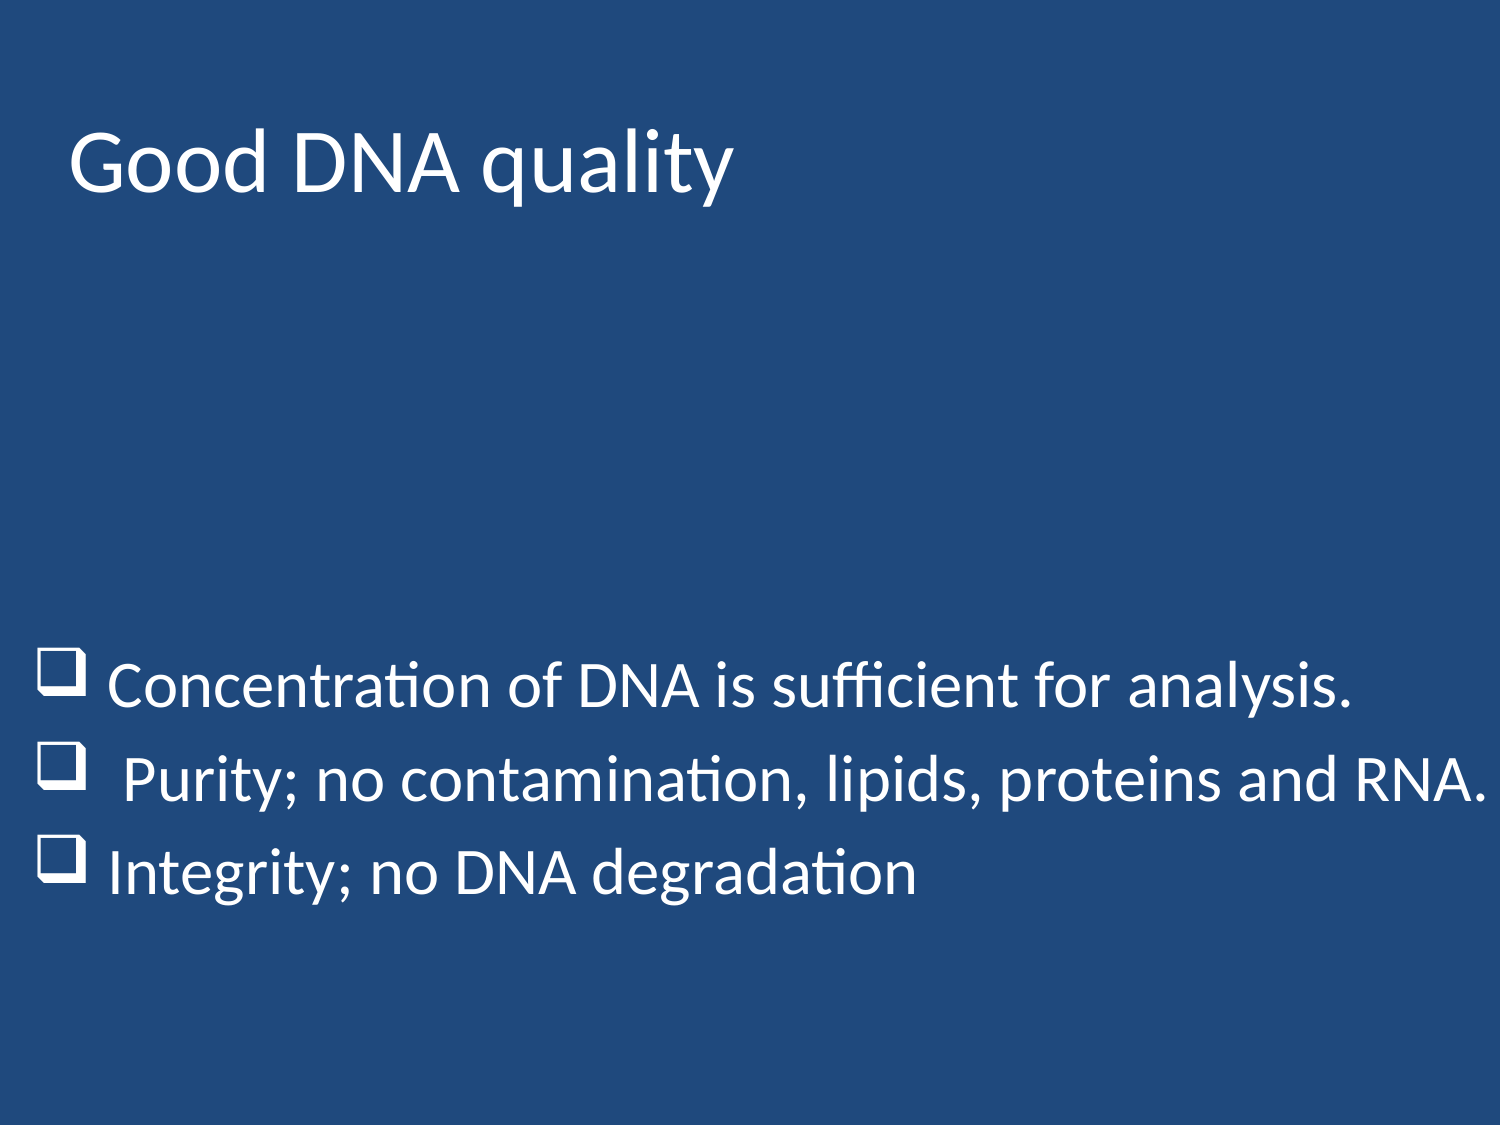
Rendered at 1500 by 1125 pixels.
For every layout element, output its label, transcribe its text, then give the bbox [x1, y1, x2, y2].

title Good DNA quality [53, 90, 1329, 332]
subtitle Concentration of DNA is sufficient for analysis. Purity; no contamination, lipids, proteins and RNA. Integrity; no DNA degradation [17, 633, 1500, 996]
